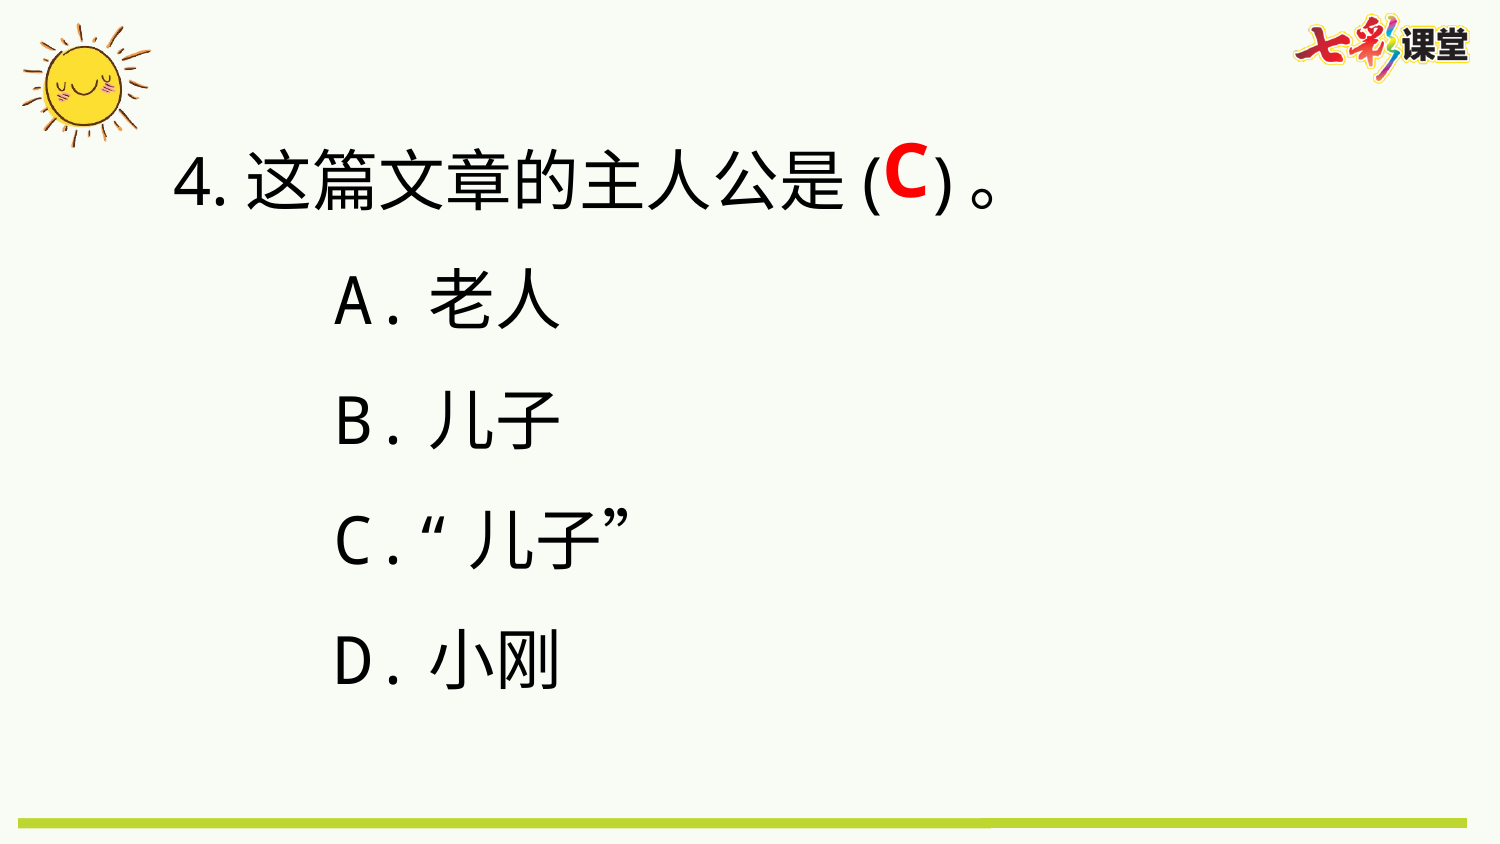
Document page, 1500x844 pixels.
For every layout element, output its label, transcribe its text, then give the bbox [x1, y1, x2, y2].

picture [18, 771, 1467, 844]
text_box 4.这篇文章的主人公是( )。 A.老人 B.儿子 C.“儿子” D.小刚 [158, 91, 1500, 706]
text_box C [868, 114, 998, 220]
picture [1291, 9, 1472, 87]
picture [0, 0, 173, 172]
